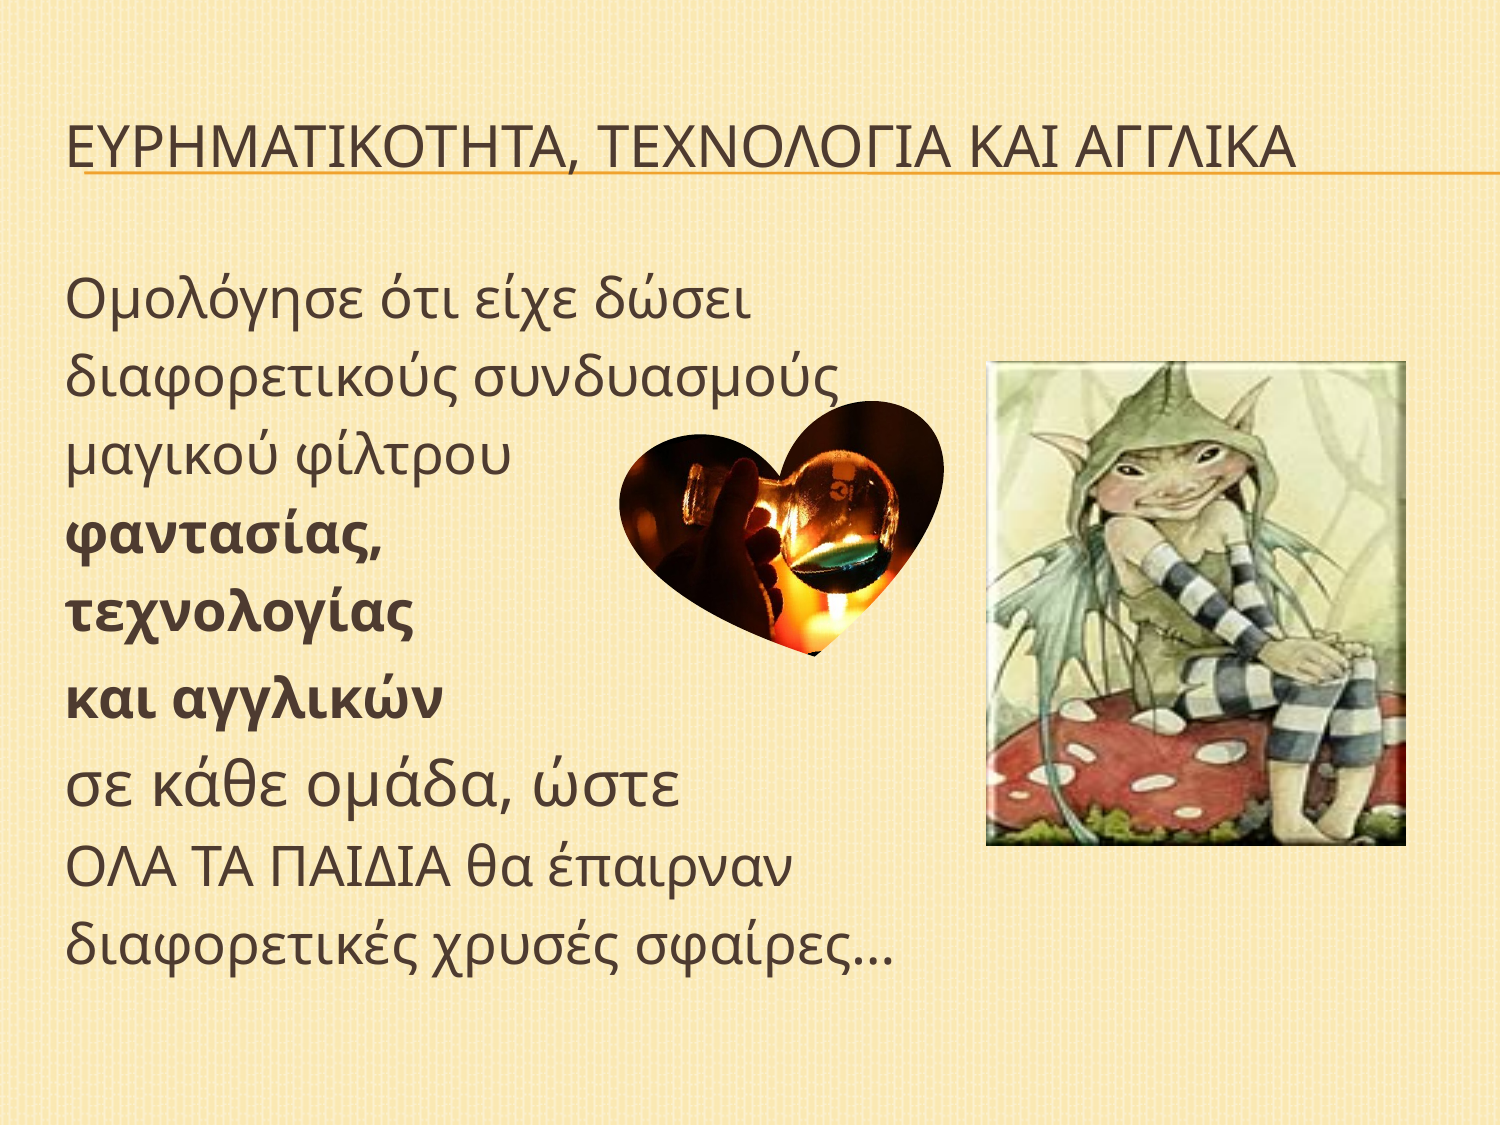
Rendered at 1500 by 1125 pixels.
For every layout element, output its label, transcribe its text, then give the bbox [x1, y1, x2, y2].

title Ευρηματικοτητα, τεχνολογια και αγγλικα [50, 75, 1475, 213]
picture [985, 361, 1407, 847]
list Oμολόγησε ότι είχε δώσει διαφορετικούς συνδυασμούς μαγικού φίλτρου φαντασίας, τεχνολογίας και αγγλικών σε κάθε ομάδα, ώστε ΟΛΑ ΤΑ ΠΑΙΔΙΑ θα έπαιρναν διαφορετικές χρυσές σφαίρες… [50, 254, 975, 998]
picture [628, 401, 955, 660]
picture [619, 476, 626, 534]
